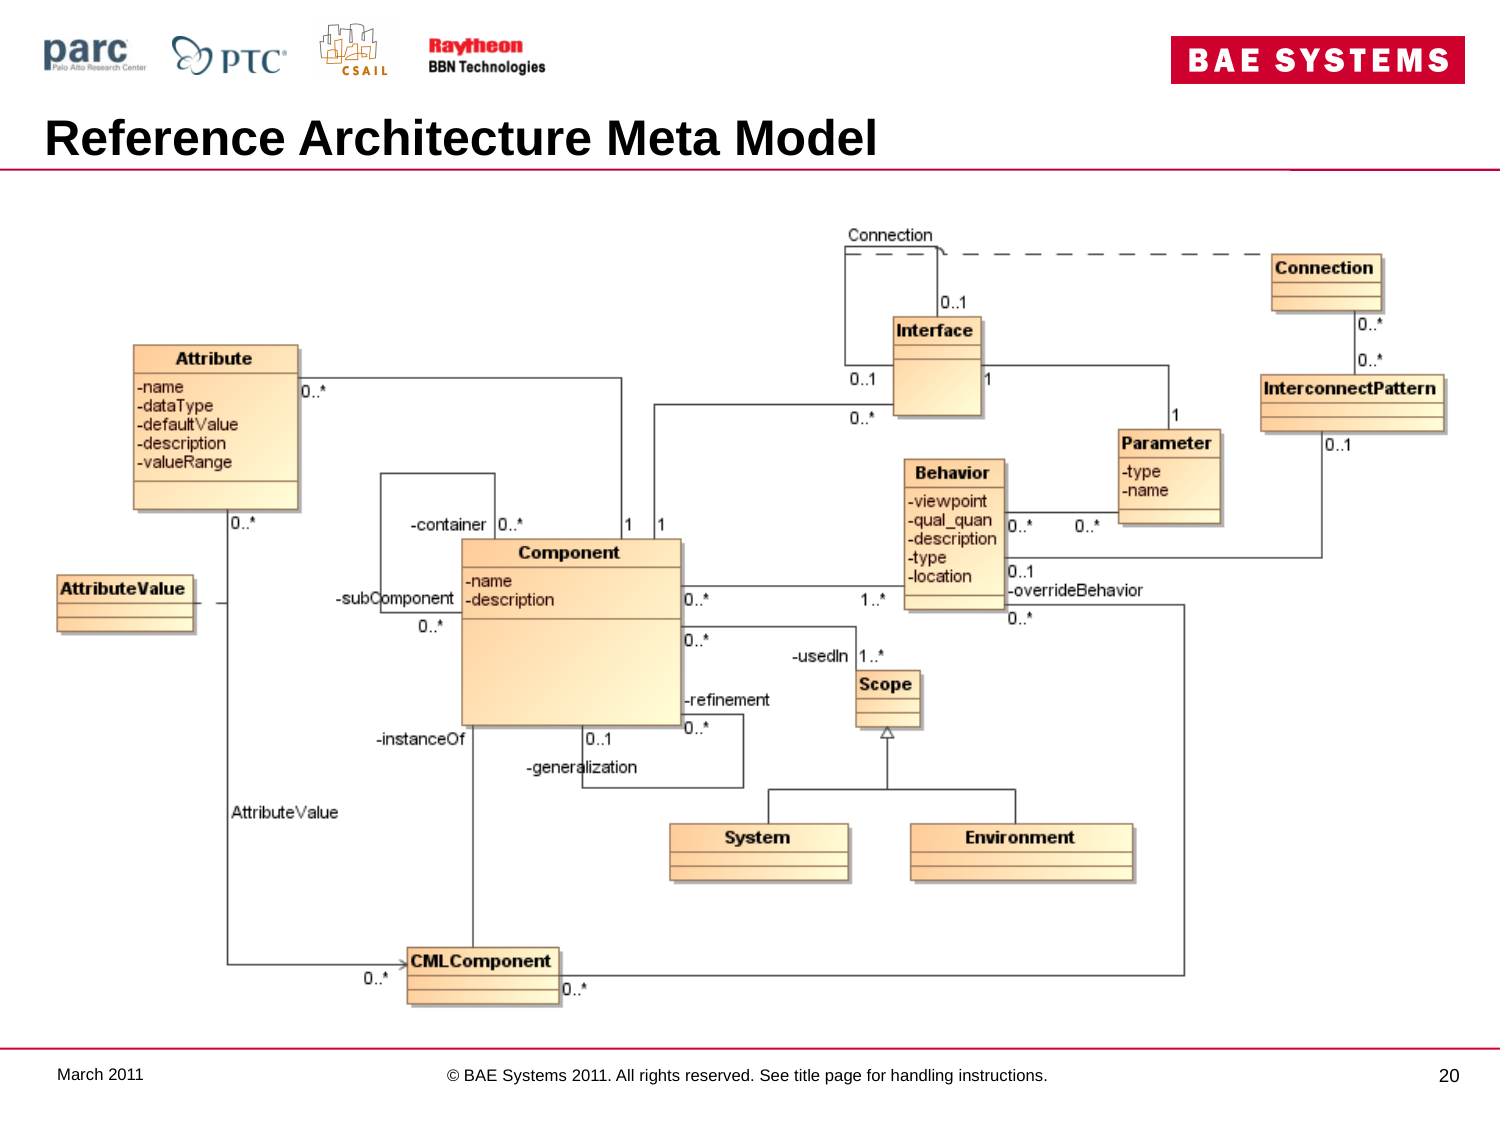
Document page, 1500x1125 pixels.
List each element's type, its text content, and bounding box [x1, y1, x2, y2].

title Reference Architecture Meta Model [44, 73, 1405, 168]
slide_number 20 [1124, 1055, 1476, 1109]
picture [41, 210, 1459, 1019]
picture [311, 17, 399, 73]
picture [44, 39, 147, 71]
footer © BAE Systems 2011. All rights reserved. See title page for handling instructions. [374, 1057, 1122, 1112]
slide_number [41, 1055, 393, 1112]
picture [423, 30, 551, 73]
picture [172, 36, 287, 73]
picture [1171, 36, 1465, 84]
